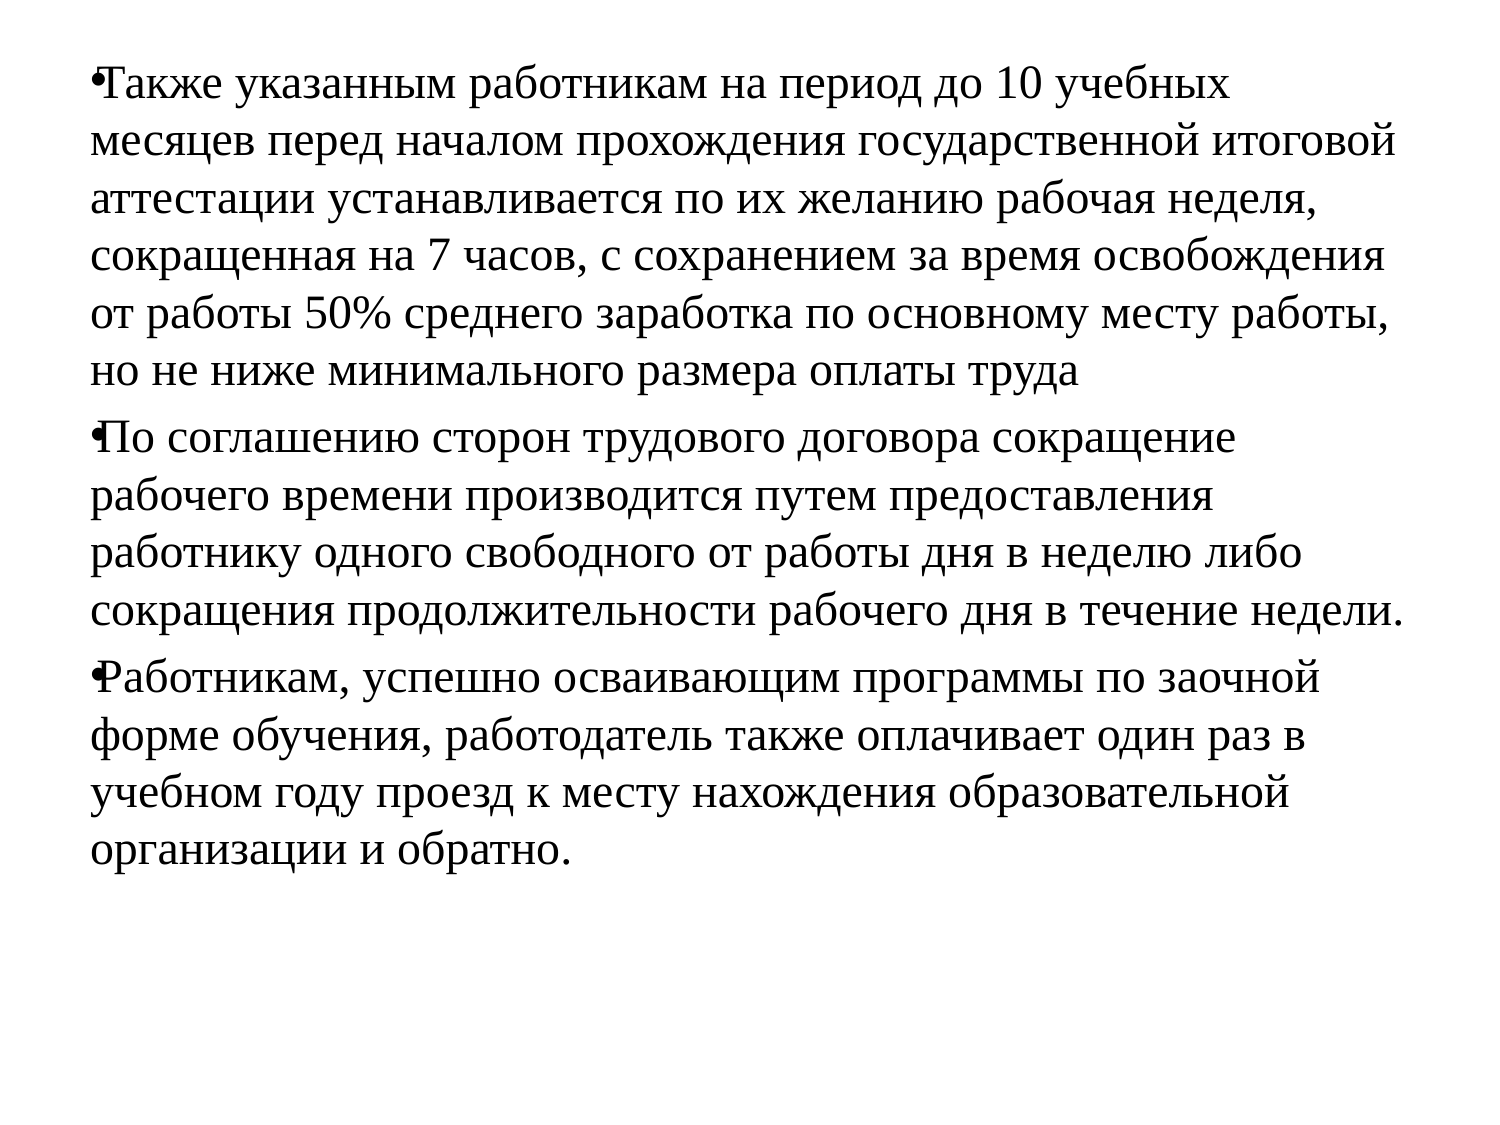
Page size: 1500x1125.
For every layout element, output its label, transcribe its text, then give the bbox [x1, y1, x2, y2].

list Также указанным работникам на период до 10 учебных месяцев перед началом прохождения государственной итоговой аттестации устанавливается по их желанию рабочая неделя, сокращенная на 7 часов, с сохранением за время освобождения от работы 50% среднего заработка по основному месту работы, но не ниже минимального размера оплаты труда По соглашению сторон трудового договора сокращение рабочего времени производится путем предоставления работнику одного свободного от работы дня в неделю либо сокращения продолжительности рабочего дня в течение недели. Работникам, успешно осваивающим программы по заочной форме обучения, работодатель также оплачивает один раз в учебном году проезд к месту нахождения образовательной организации и обратно. [75, 42, 1425, 1005]
